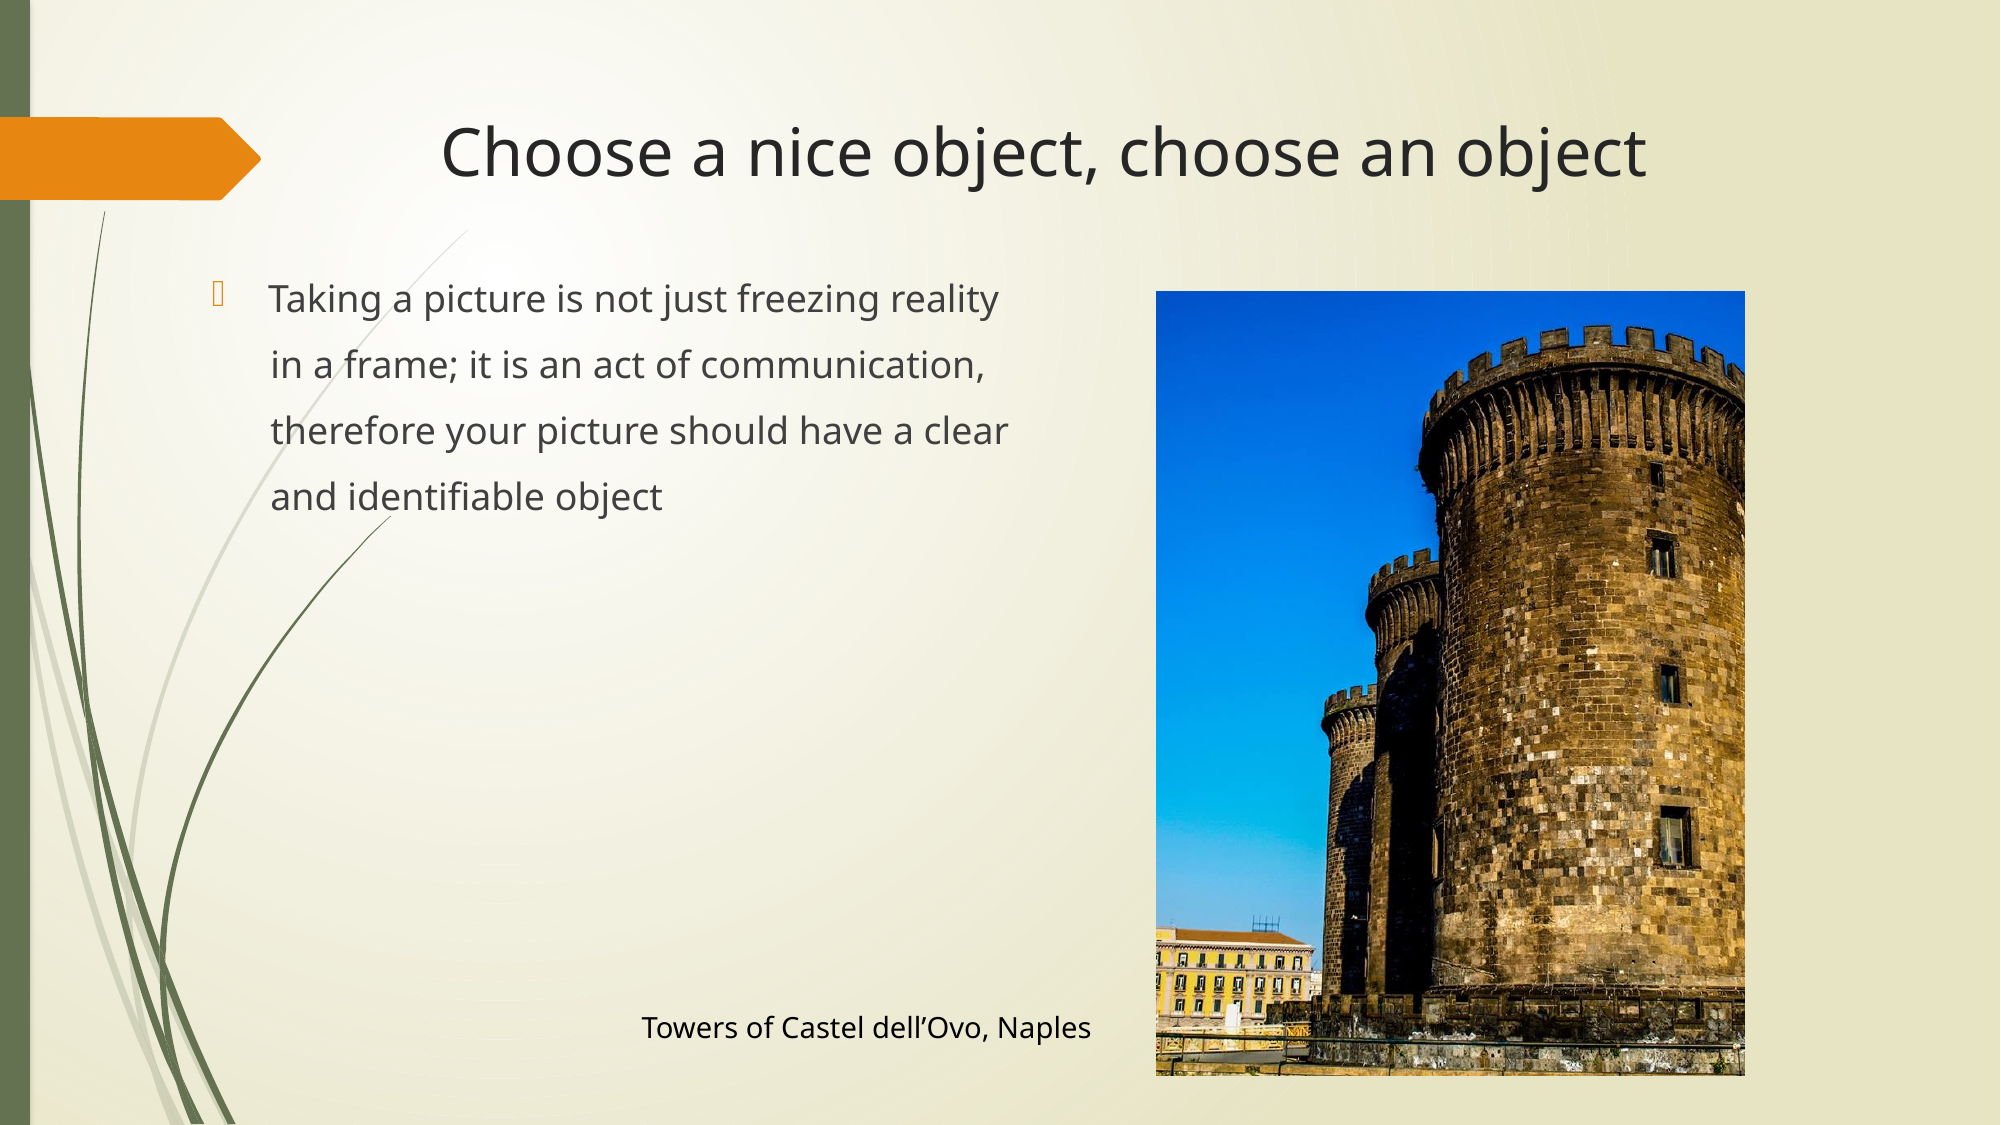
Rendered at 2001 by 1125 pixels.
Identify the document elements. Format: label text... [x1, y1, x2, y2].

text_box Towers of Castel dell’Ovo, Naples [626, 1001, 1295, 1097]
title Choose a nice object, choose an object [425, 102, 1888, 313]
list Taking a picture is not just freezing reality in a frame; it is an act of communication, therefore your picture should have a clear and identifiable object [196, 267, 1660, 888]
picture [1156, 291, 1745, 1076]
